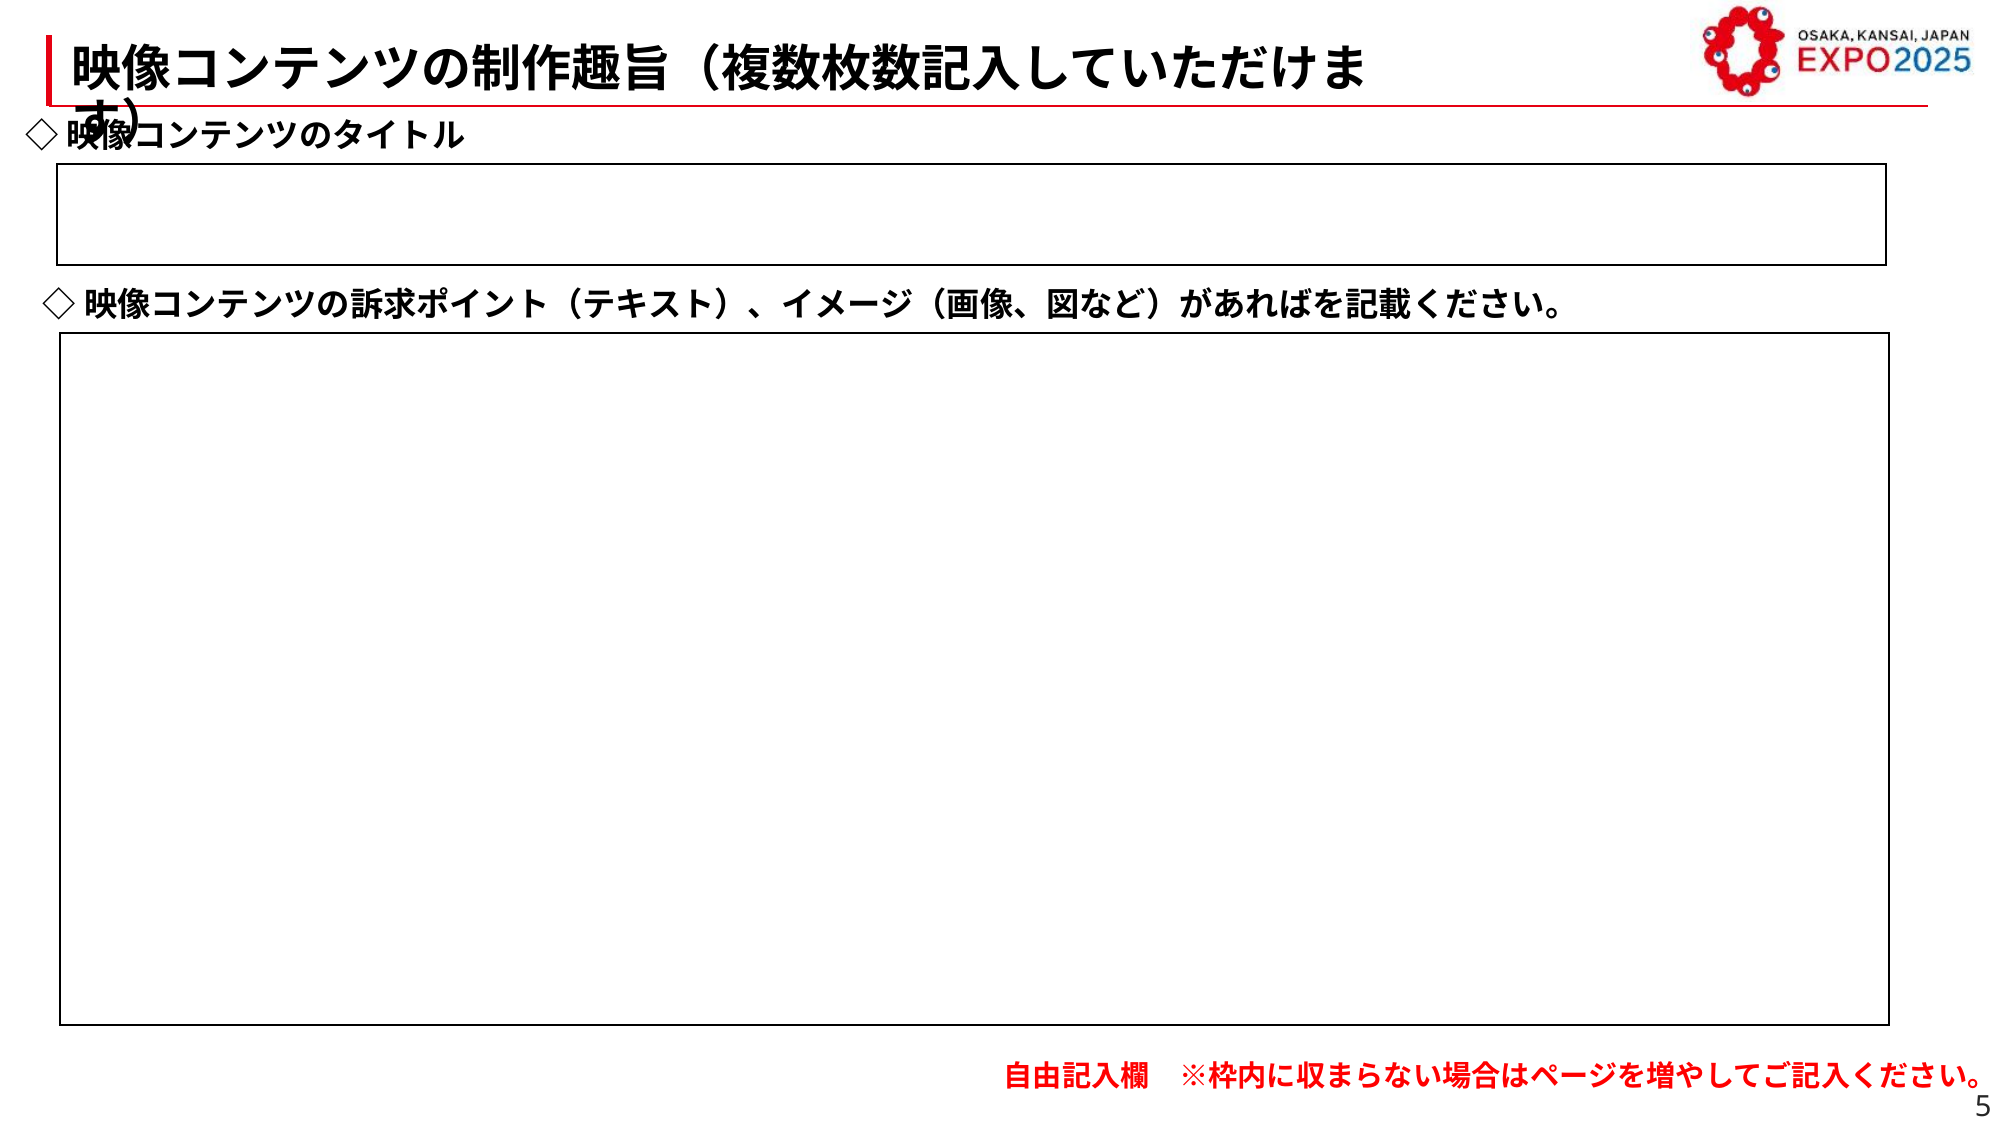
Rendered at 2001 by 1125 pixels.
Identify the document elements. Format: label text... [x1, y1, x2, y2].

text_box [56, 163, 1887, 266]
text_box 自由記入欄 ※枠内に収まらない場合はページを増やしてご記入ください。 [988, 1050, 2000, 1100]
picture [1690, 0, 1986, 102]
slide_number 5 [1637, 1100, 1992, 1125]
text_box ◇映像コンテンツのタイトル [10, 106, 481, 162]
text_box [33, 269, 1916, 326]
text_box 映像コンテンツの制作趣旨（複数枚数記入していただけます） [56, 36, 1386, 159]
text_box [59, 332, 1890, 1026]
text_box ◇映像コンテンツの訴求ポイント（テキスト）、イメージ（画像、図など）があればを記載ください。 [28, 275, 1594, 331]
